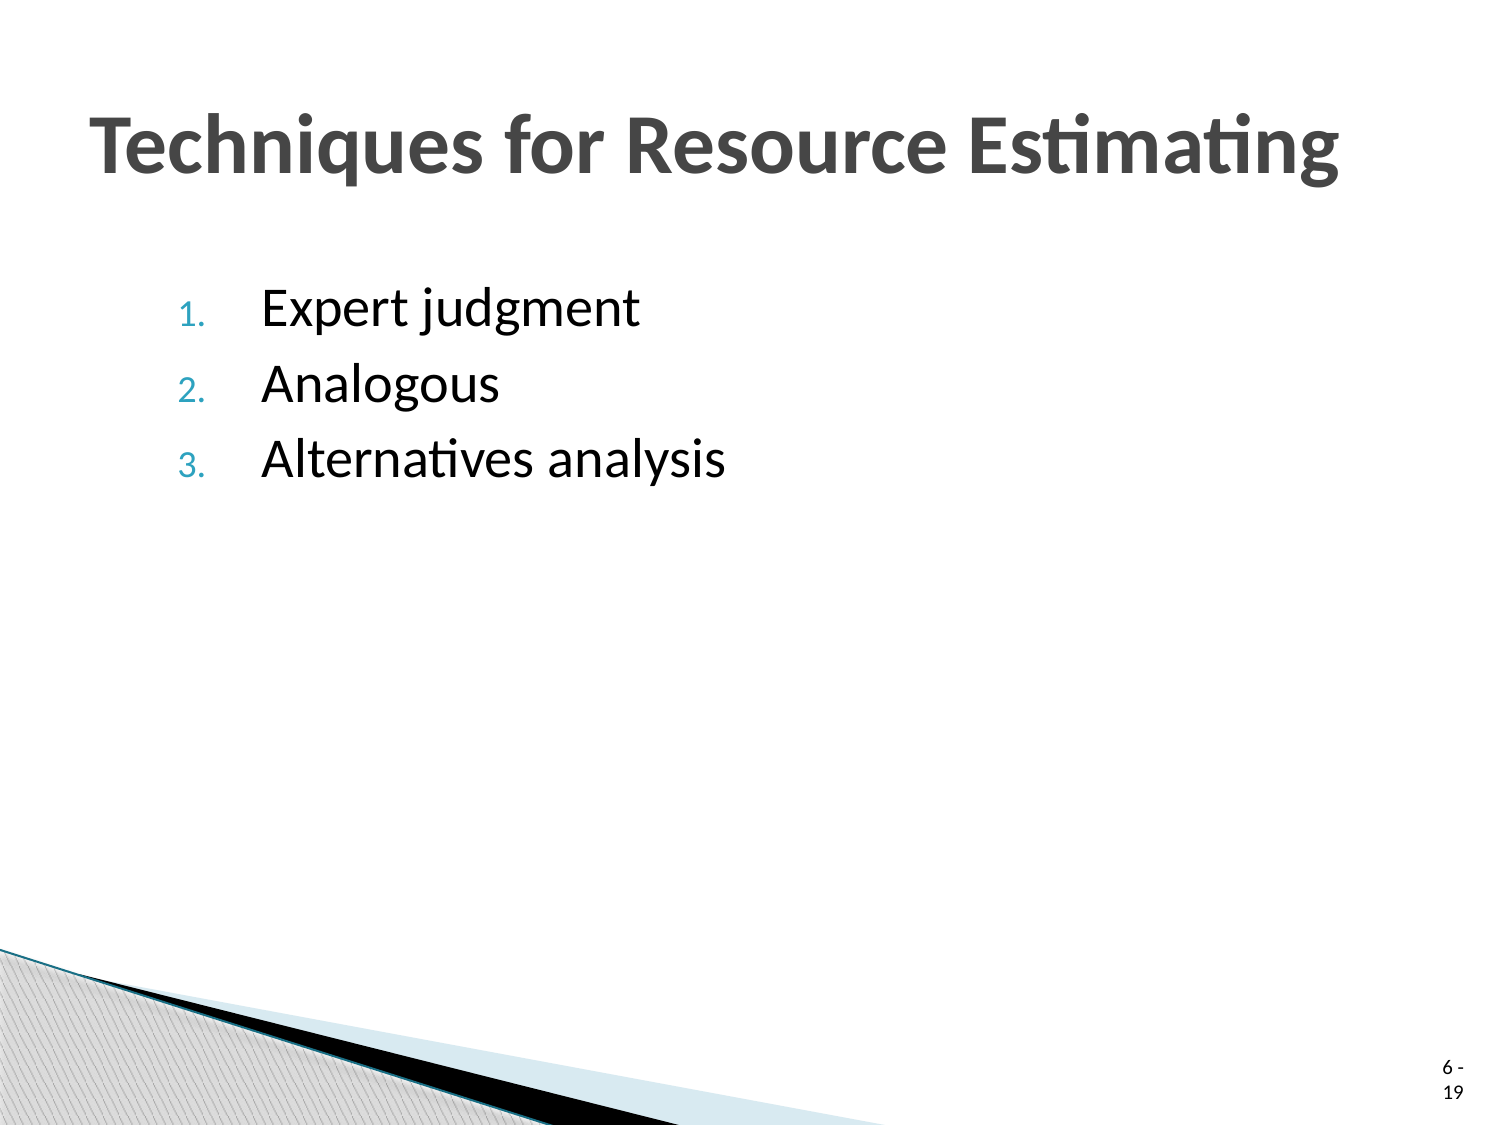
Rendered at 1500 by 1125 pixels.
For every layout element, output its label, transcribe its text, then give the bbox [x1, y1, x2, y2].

slide_number 6 - 19 [1418, 1051, 1479, 1112]
title Techniques for Resource Estimating [75, 45, 1425, 233]
list Expert judgment Analogous Alternatives analysis [162, 262, 1425, 1013]
